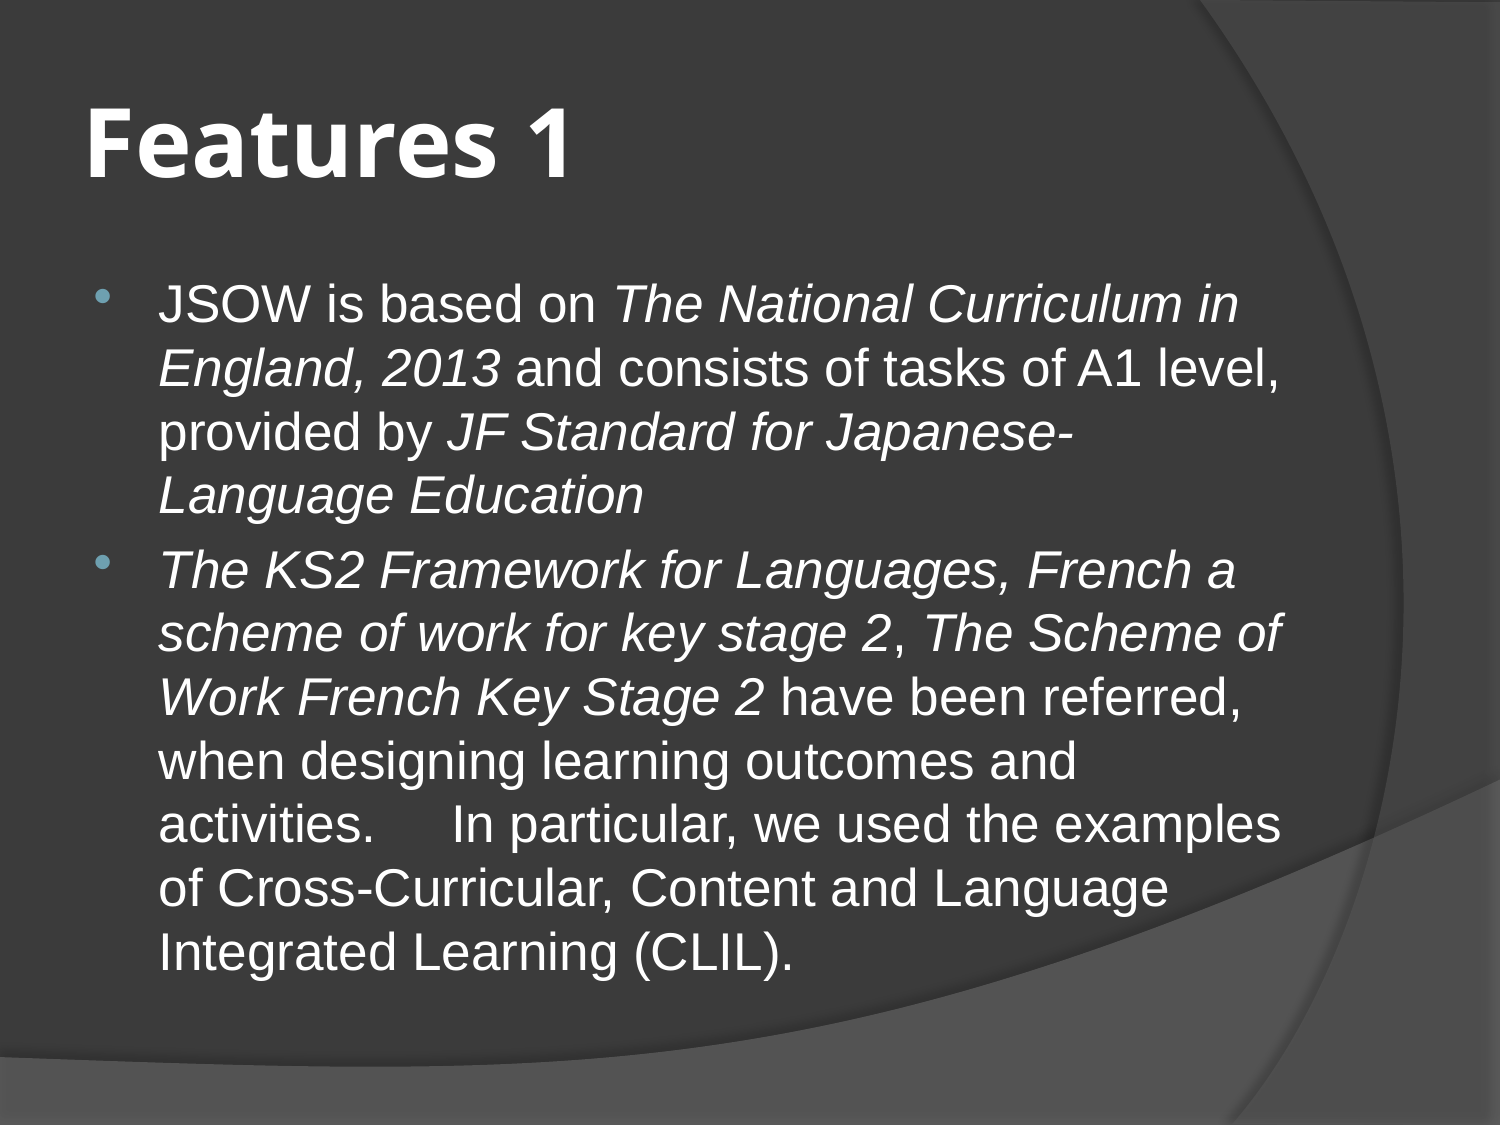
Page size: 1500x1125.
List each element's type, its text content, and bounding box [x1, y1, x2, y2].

list JSOW is based on The National Curriculum in England, 2013 and consists of tasks of A1 level, provided by JF Standard for Japanese-Language Education The KS2 Framework for Languages, French a scheme of work for key stage 2, The Scheme of Work French Key Stage 2 have been referred, when designing learning outcomes and activities. In particular, we used the examples of Cross-Curricular, Content and Language Integrated Learning (CLIL). [75, 262, 1300, 1005]
title Features 1 [75, 45, 1300, 233]
